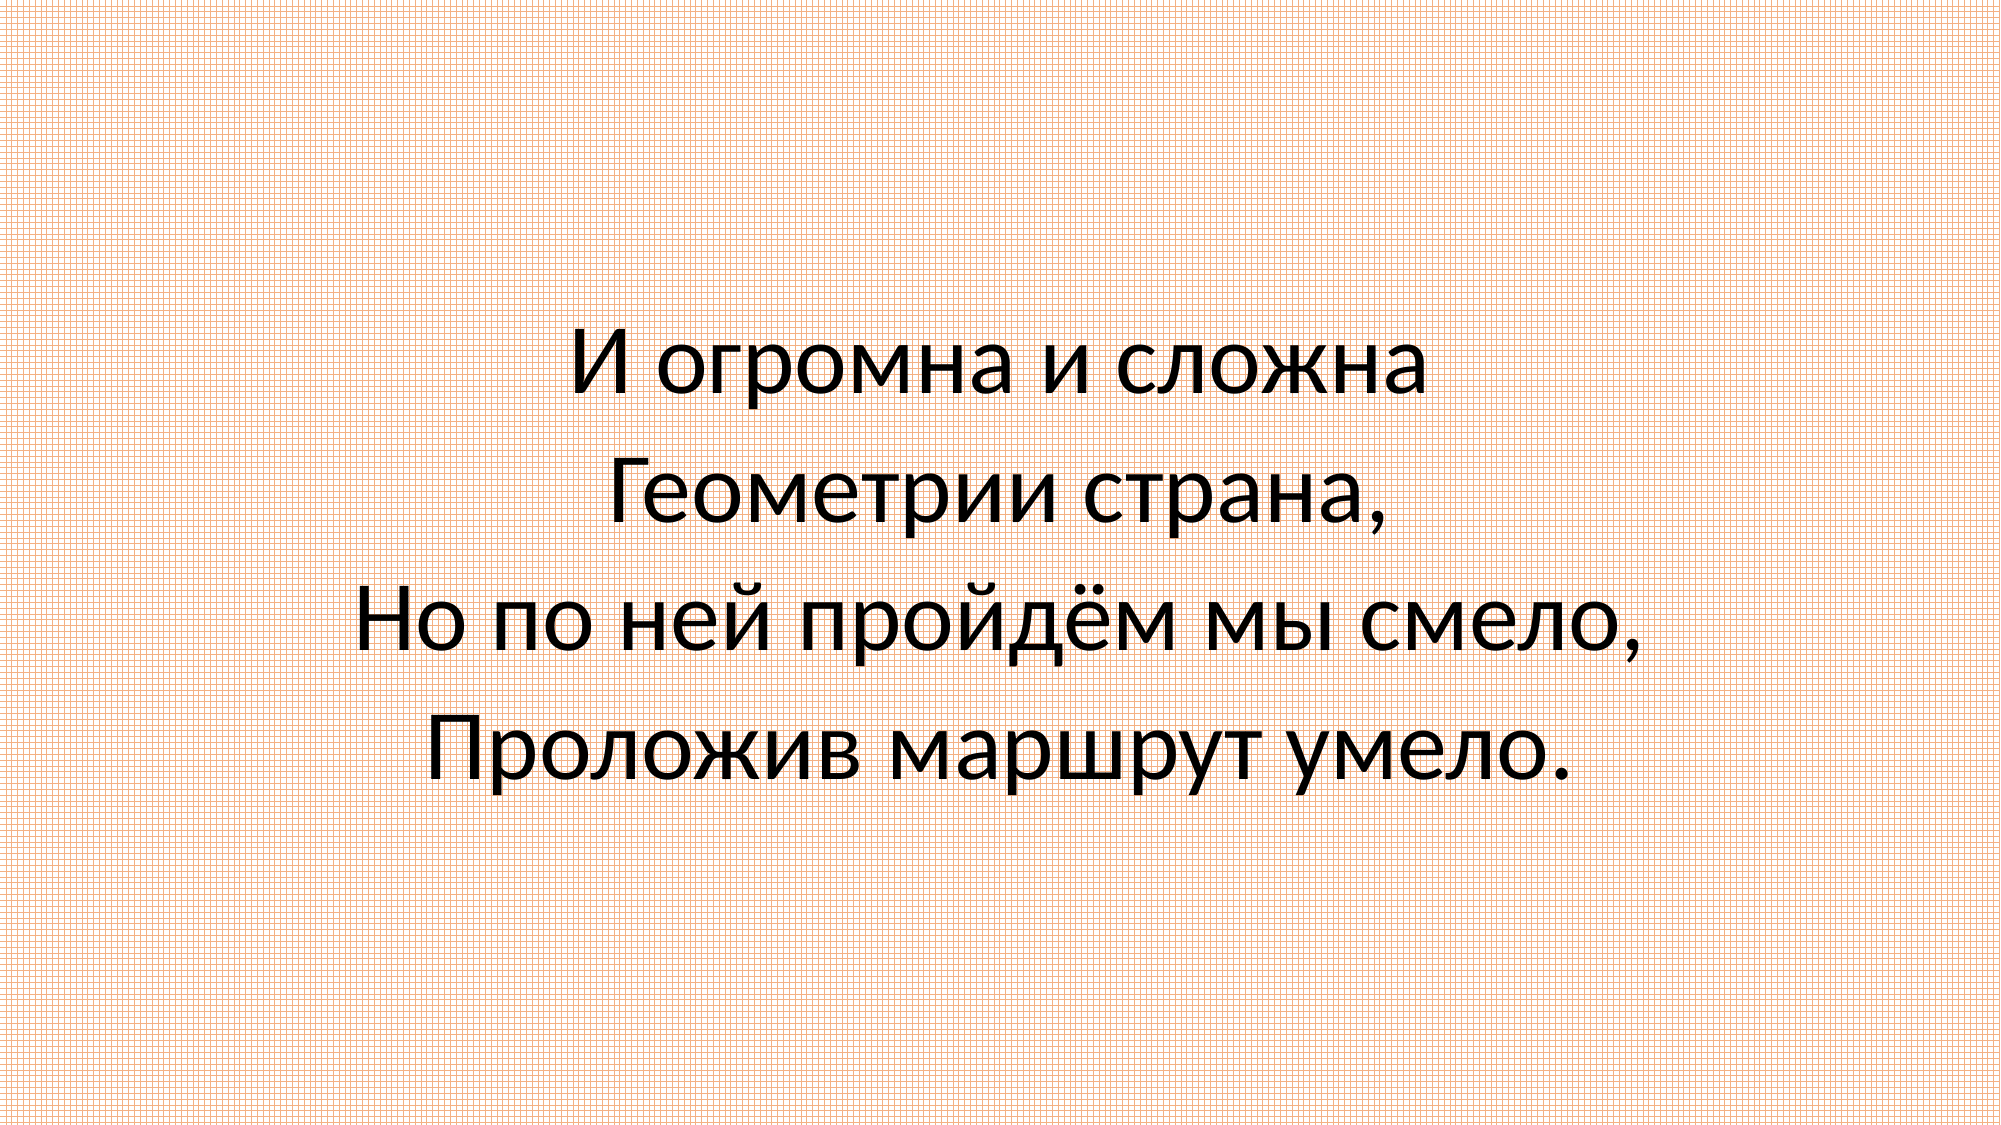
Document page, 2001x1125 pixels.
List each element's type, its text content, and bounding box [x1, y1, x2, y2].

list И огромна и сложна Геометрии страна, Но по ней пройдём мы смело, Проложив маршрут умело. [137, 299, 1863, 1014]
